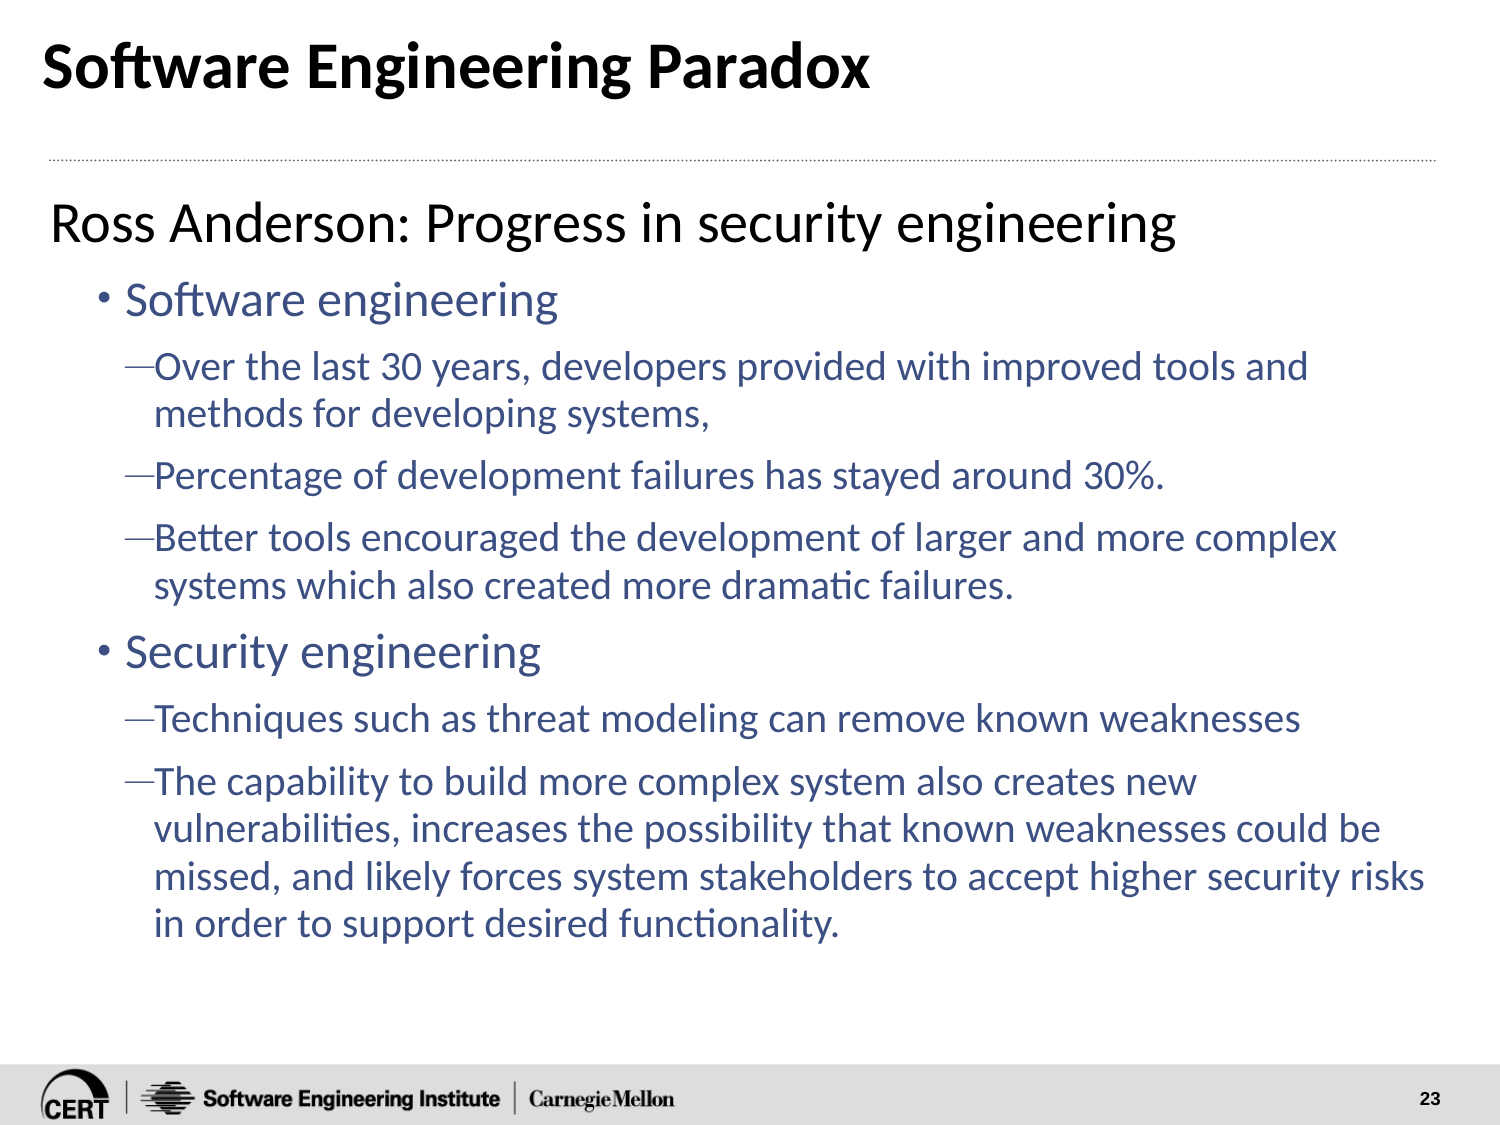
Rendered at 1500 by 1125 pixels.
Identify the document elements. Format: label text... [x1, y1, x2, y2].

list Ross Anderson: Progress in security engineering Software engineering Over the last 30 years, developers provided with improved tools and methods for developing systems, Percentage of development failures has stayed around 30%. Better tools encouraged the development of larger and more complex systems which also created more dramatic failures. Security engineering Techniques such as threat modeling can remove known weaknesses The capability to build more complex system also creates new vulnerabilities, increases the possibility that known weaknesses could be missed, and likely forces system stakeholders to accept higher security risks in order to support desired functionality. [49, 187, 1438, 1001]
picture [24, 1065, 688, 1125]
title Software Engineering Paradox [42, 37, 1434, 155]
